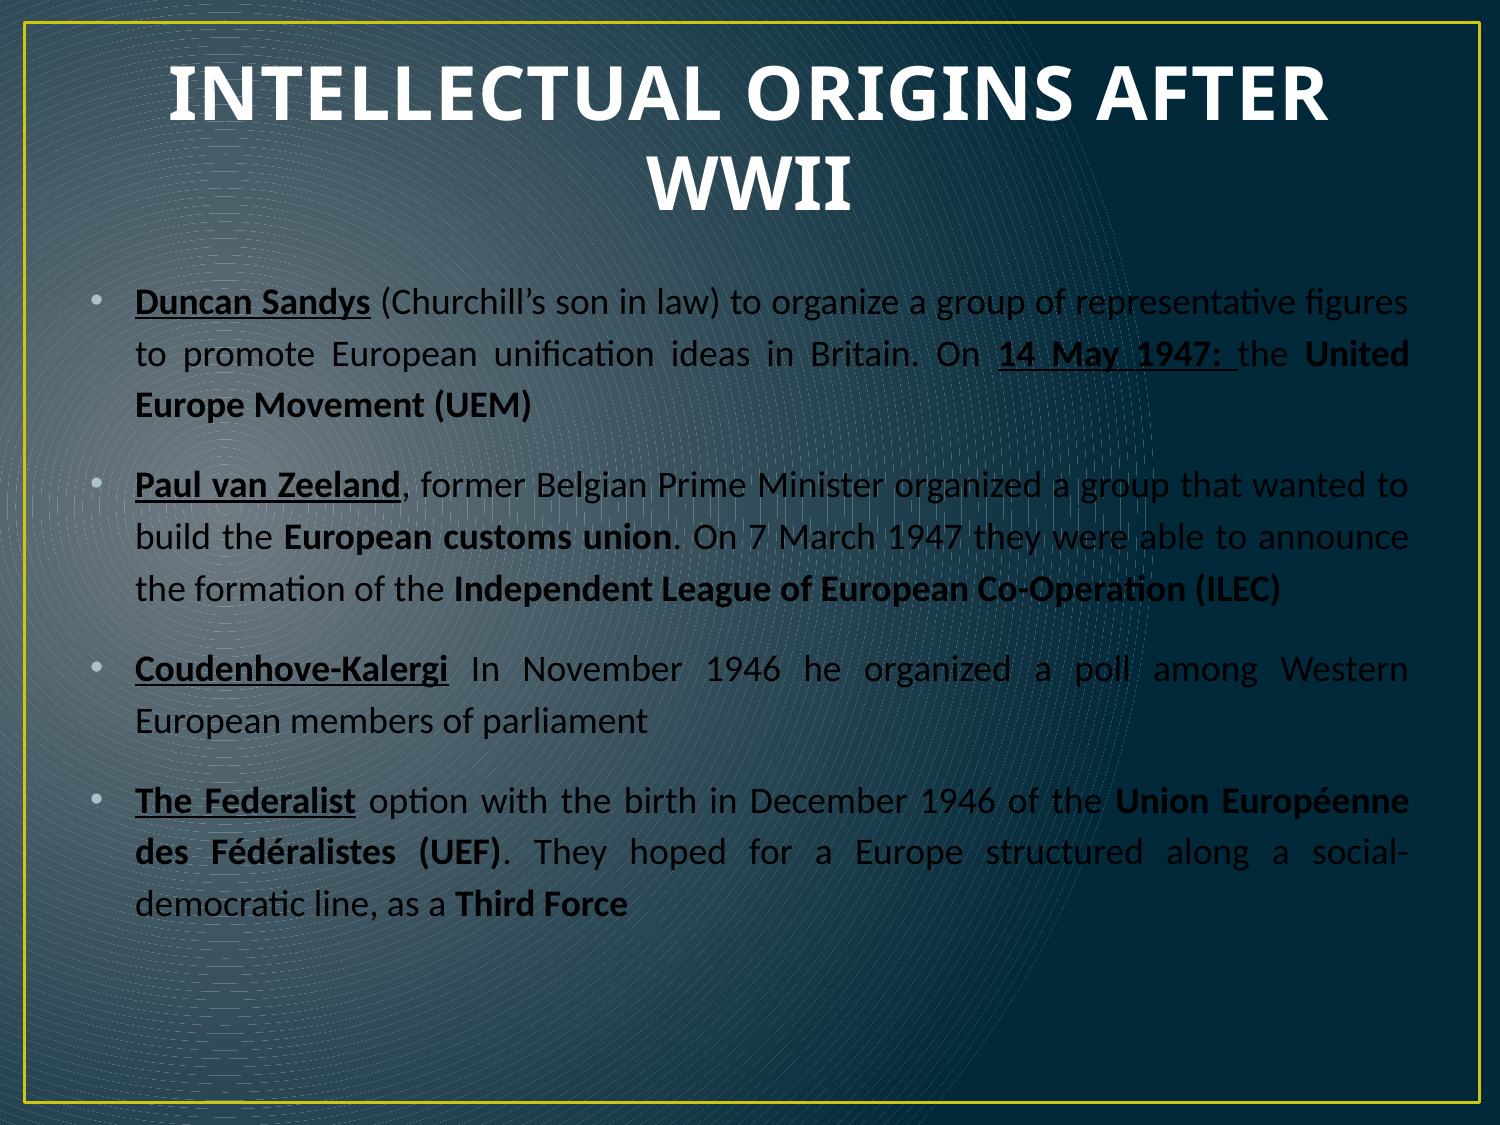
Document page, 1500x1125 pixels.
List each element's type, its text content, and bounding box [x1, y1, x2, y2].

title INTELLECTUAL ORIGINS AFTER WWII [75, 45, 1425, 233]
list Duncan Sandys (Churchill’s son in law) to organize a group of representative figures to promote European unification ideas in Britain. On 14 May 1947: the United Europe Movement (UEM) Paul van Zeeland, former Belgian Prime Minister organized a group that wanted to build the European customs union. On 7 March 1947 they were able to announce the formation of the Independent League of European Co-Operation (ILEC) Coudenhove-Kalergi In November 1946 he organized a poll among Western European members of parliament The Federalist option with the birth in December 1946 of the Union Européenne des Fédéralistes (UEF). They hoped for a Europe structured along a social-democratic line, as a Third Force [75, 262, 1425, 1005]
